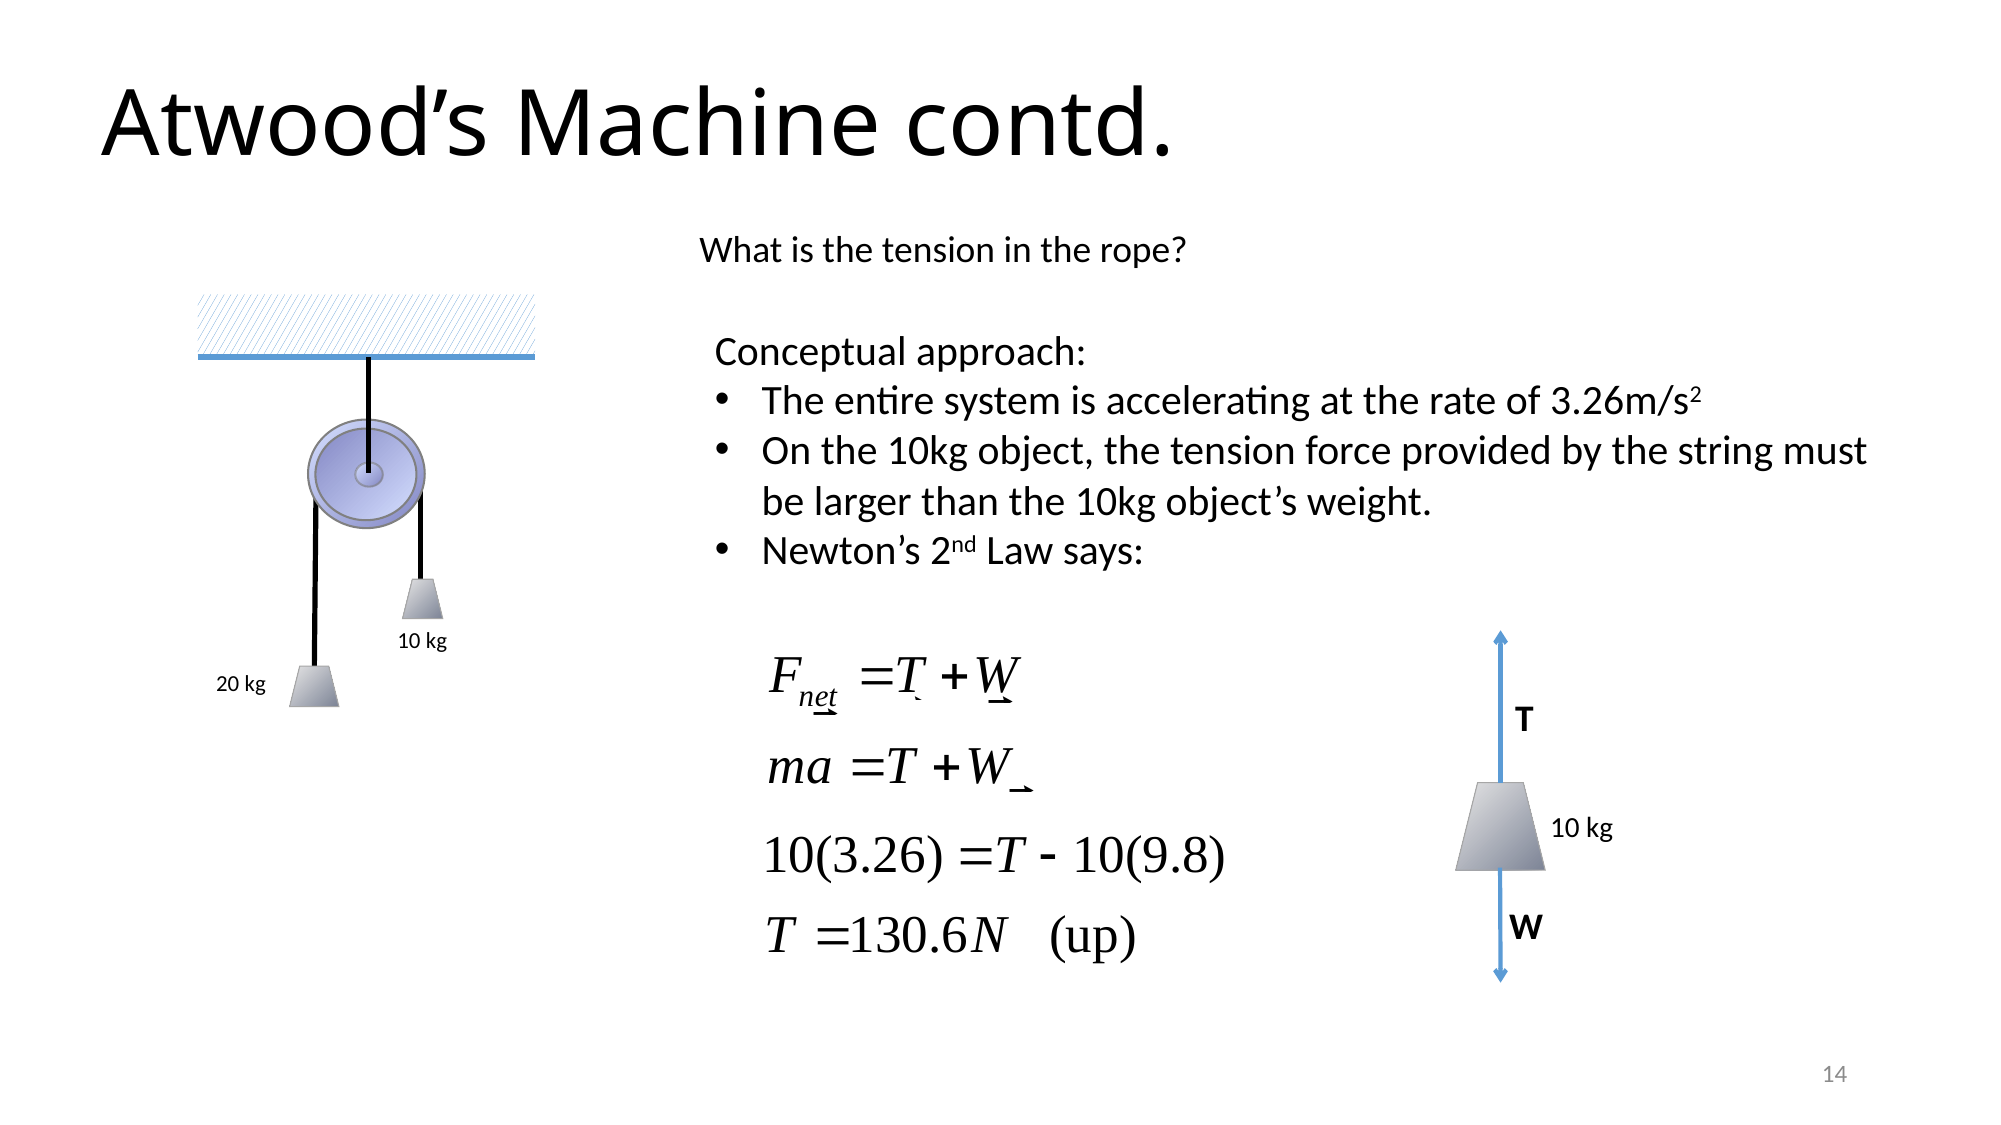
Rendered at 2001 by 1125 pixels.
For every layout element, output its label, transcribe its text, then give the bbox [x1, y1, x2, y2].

text_box Conceptual approach: The entire system is accelerating at the rate of 3.26m/s2 On the 10kg object, the tension force provided by the string must be larger than the 10kg object’s weight. Newton’s 2nd Law says: [1235, 315, 1917, 631]
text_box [197, 217, 1235, 707]
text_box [1455, 630, 1669, 983]
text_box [759, 630, 1235, 977]
title Atwood’s Machine contd. [86, 16, 1812, 235]
slide_number 14 [1412, 1042, 1863, 1103]
